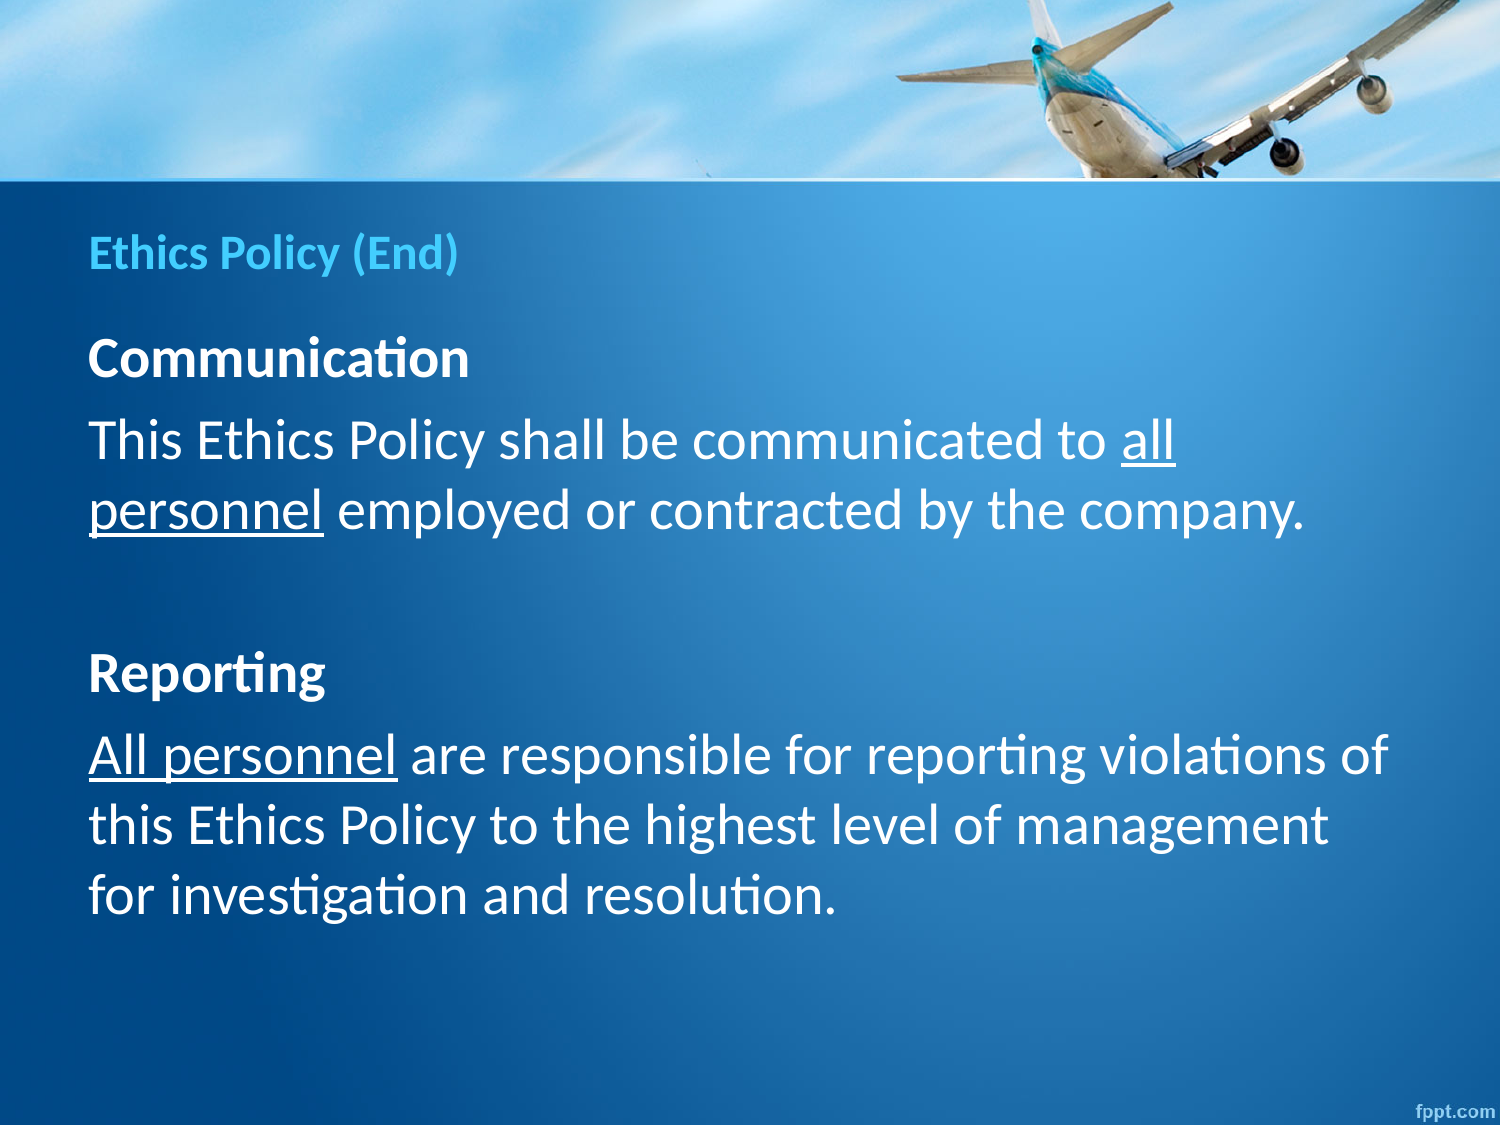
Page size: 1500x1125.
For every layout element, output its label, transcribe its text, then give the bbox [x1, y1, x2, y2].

list Communication This Ethics Policy shall be communicated to all personnel employed or contracted by the company. Reporting All personnel are responsible for reporting violations of this Ethics Policy to the highest level of management for investigation and resolution. [73, 311, 1424, 1014]
picture [0, 0, 1500, 1125]
title Ethics Policy (End) [73, 211, 1424, 287]
